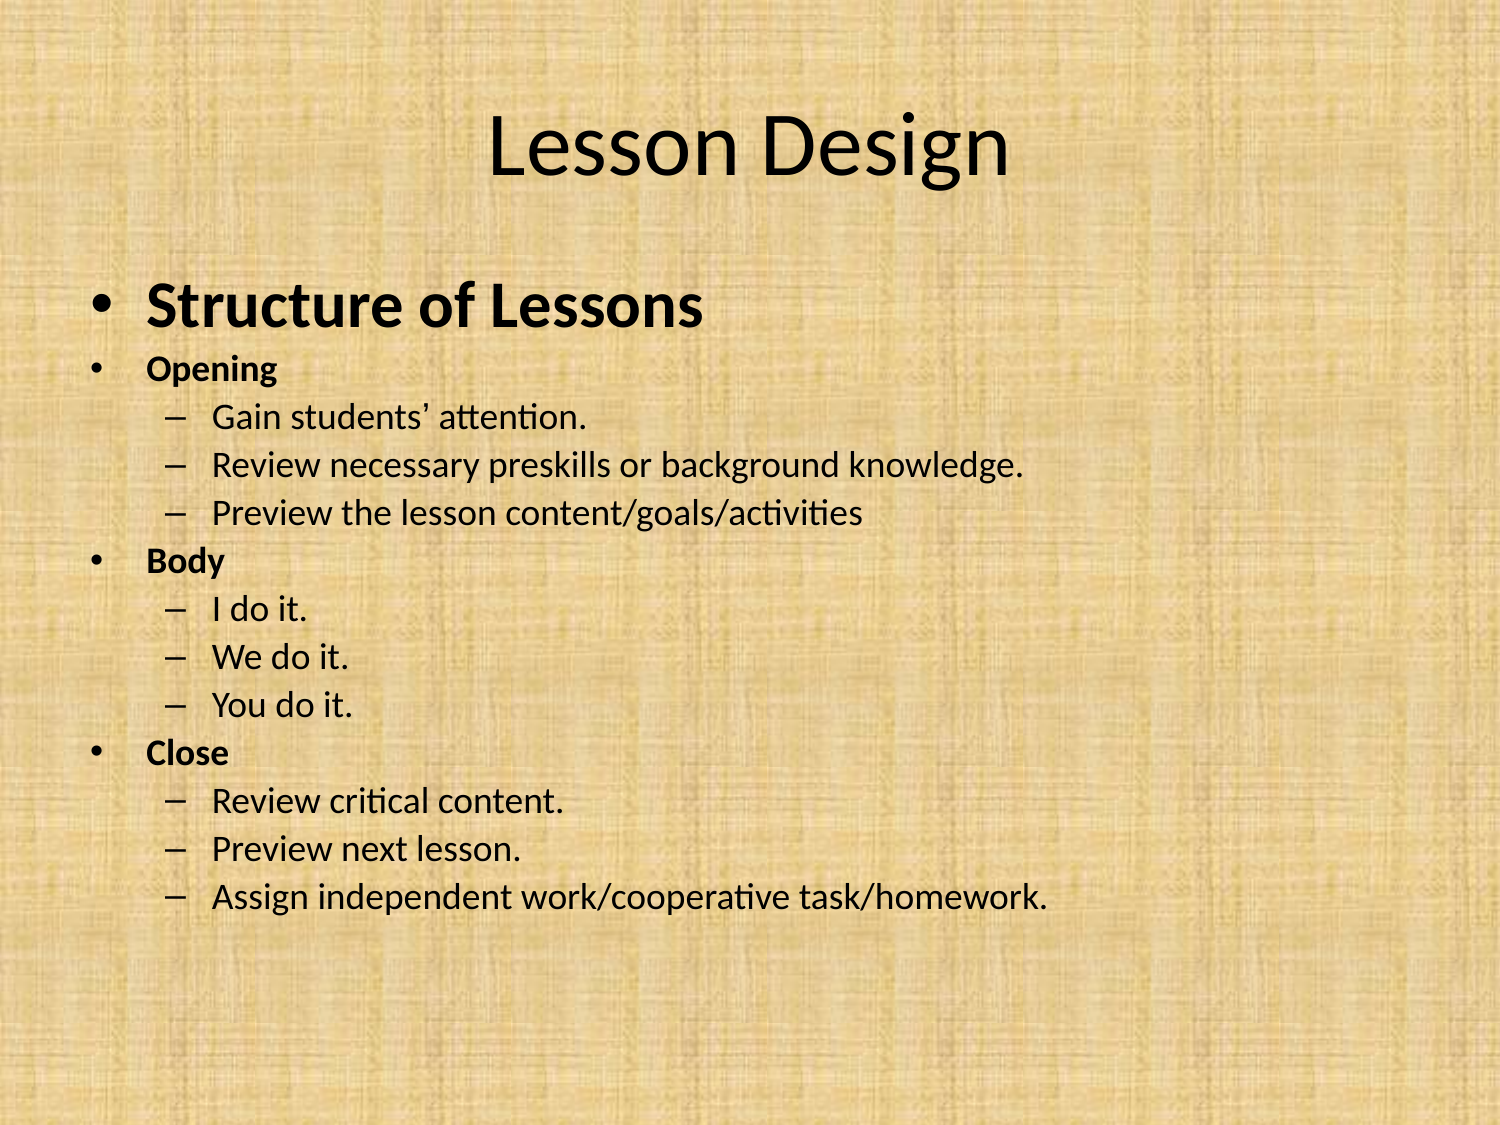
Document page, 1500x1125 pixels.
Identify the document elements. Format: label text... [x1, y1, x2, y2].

title Lesson Design [75, 45, 1425, 233]
picture [0, 0, 1500, 1125]
list Structure of Lessons Opening Gain students’ attention. Review necessary preskills or background knowledge. Preview the lesson content/goals/activities Body I do it. We do it. You do it. Close Review critical content. Preview next lesson. Assign independent work/cooperative task/homework. [75, 262, 1425, 1005]
